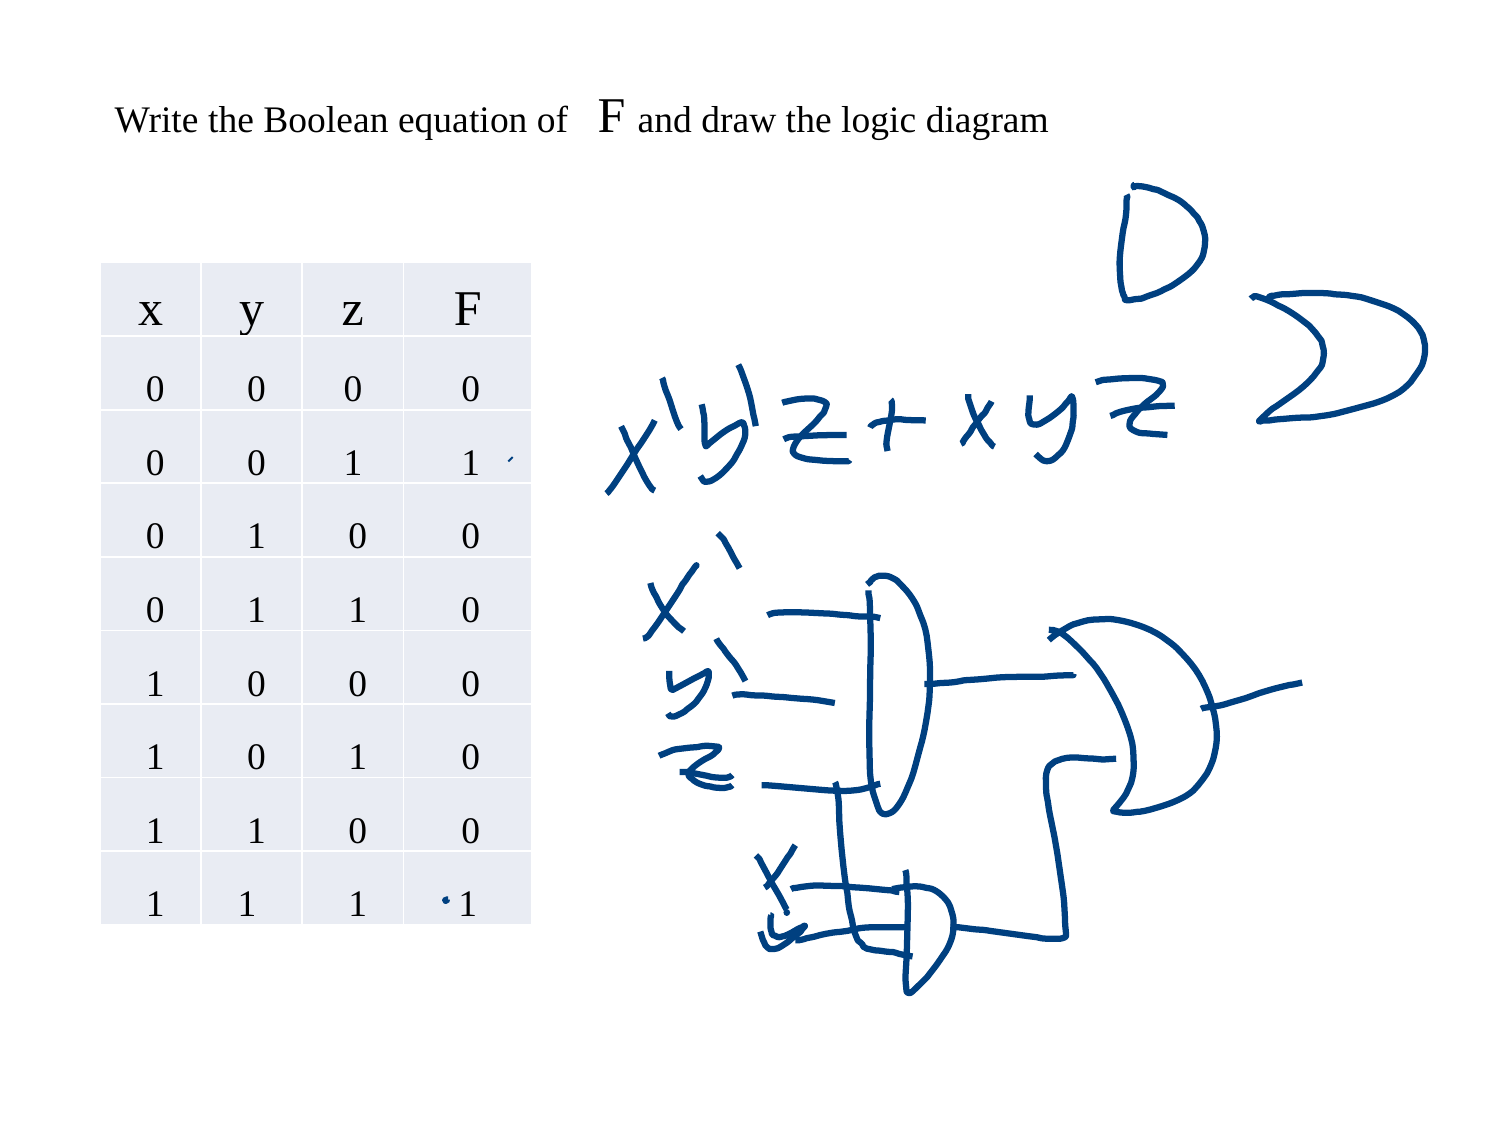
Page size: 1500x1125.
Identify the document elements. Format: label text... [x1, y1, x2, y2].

table_cell 1 [101, 852, 200, 924]
table_cell 0 [404, 631, 531, 703]
table_cell 0 [404, 337, 531, 409]
text_box [1118, 183, 1206, 301]
text_box [924, 673, 1075, 685]
text_box [1048, 618, 1218, 814]
text_box [715, 638, 747, 682]
table_cell 1 [202, 484, 301, 556]
text_box [967, 394, 995, 448]
table_cell 0 [202, 337, 301, 409]
text_box [960, 422, 977, 445]
table_cell 1 [303, 411, 403, 482]
text_box [667, 564, 698, 608]
table_cell 0 [101, 337, 200, 409]
text_box [649, 582, 685, 632]
text_box [846, 891, 900, 928]
text_box [679, 771, 733, 779]
table_cell 0 [303, 778, 403, 850]
table_cell 0 [404, 705, 531, 777]
table_cell 1 [202, 778, 301, 850]
text_box [755, 854, 788, 910]
text_box [761, 784, 836, 792]
table_cell 0 [202, 411, 301, 482]
text_box [1200, 681, 1303, 710]
table_header y [202, 263, 301, 335]
text_box [1128, 412, 1168, 436]
text_box [767, 611, 869, 618]
table_cell 0 [202, 705, 301, 777]
table_header z [303, 263, 403, 335]
text_box [891, 869, 955, 994]
text_box [605, 454, 633, 495]
text_box [950, 756, 1117, 940]
text_box [1095, 377, 1164, 408]
table_cell 1 [404, 852, 531, 924]
text_box [687, 773, 733, 789]
text_box [1110, 404, 1175, 417]
table_cell 1 [404, 411, 531, 482]
text_box [699, 404, 747, 483]
text_box [790, 884, 900, 893]
text_box [759, 914, 806, 950]
table_cell 0 [303, 484, 403, 556]
table_cell 1 [101, 778, 200, 850]
table_cell 0 [404, 484, 531, 556]
text_box [837, 783, 871, 792]
text_box [658, 745, 720, 773]
text_box [764, 881, 770, 889]
table_cell 1 [303, 558, 403, 630]
table_cell 0 [404, 778, 531, 850]
text_box [854, 929, 906, 956]
text_box [795, 926, 906, 942]
text_box [635, 420, 656, 452]
table_cell 0 [101, 411, 200, 482]
text_box [782, 397, 828, 435]
table_cell 1 [202, 852, 301, 924]
text_box [737, 364, 757, 427]
table_cell 1 [202, 558, 301, 630]
text_box [869, 418, 926, 429]
text_box [866, 574, 931, 816]
text_box Write the Boolean equation of F and draw the logic diagram [99, 74, 1088, 150]
text_box [771, 844, 796, 881]
table_cell 0 [101, 484, 200, 556]
text_box [717, 532, 741, 569]
text_box [791, 437, 851, 463]
text_box [980, 400, 993, 418]
table_cell 0 [404, 558, 531, 630]
table_header F [404, 263, 531, 335]
text_box [732, 693, 835, 704]
table_cell 0 [202, 631, 301, 703]
text_box [620, 425, 656, 492]
text_box [1250, 292, 1426, 423]
text_box [1027, 395, 1075, 462]
text_box [885, 426, 891, 452]
table_cell 0 [303, 337, 403, 409]
table_cell 1 [303, 852, 403, 924]
table_cell 1 [101, 631, 200, 703]
table_cell 0 [101, 558, 200, 630]
text_box [834, 781, 883, 888]
table_cell 1 [303, 705, 403, 777]
text_box [889, 399, 893, 419]
table_cell 0 [303, 631, 403, 703]
text_box [642, 611, 665, 640]
text_box [783, 434, 847, 440]
table_cell 1 [101, 705, 200, 777]
text_box [667, 670, 710, 718]
table_header x [101, 263, 200, 335]
text_box [661, 377, 682, 430]
